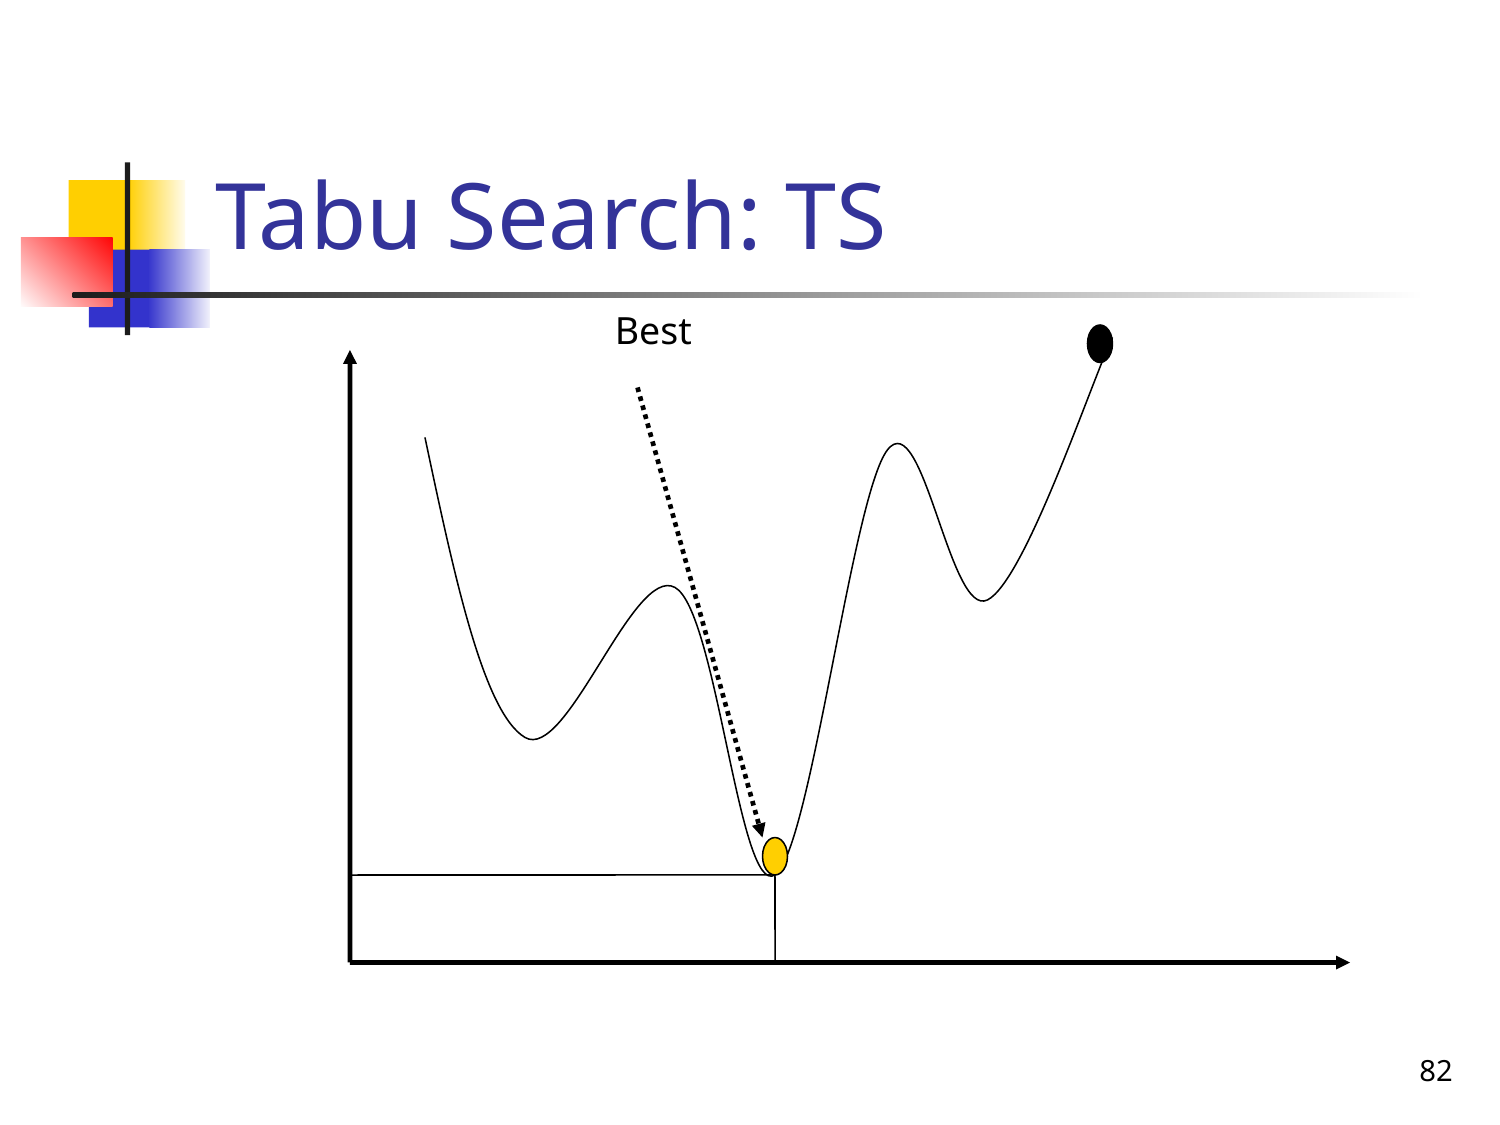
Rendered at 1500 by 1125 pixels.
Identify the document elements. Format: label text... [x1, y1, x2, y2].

title Tabu Search: TS [199, 140, 1479, 276]
text_box [343, 349, 357, 875]
text_box [776, 956, 1351, 969]
slide_number 82 [1154, 1023, 1468, 1100]
text_box [762, 837, 788, 876]
text_box [424, 341, 1102, 874]
text_box Best [600, 299, 775, 360]
text_box [1087, 324, 1113, 363]
text_box [752, 801, 766, 838]
